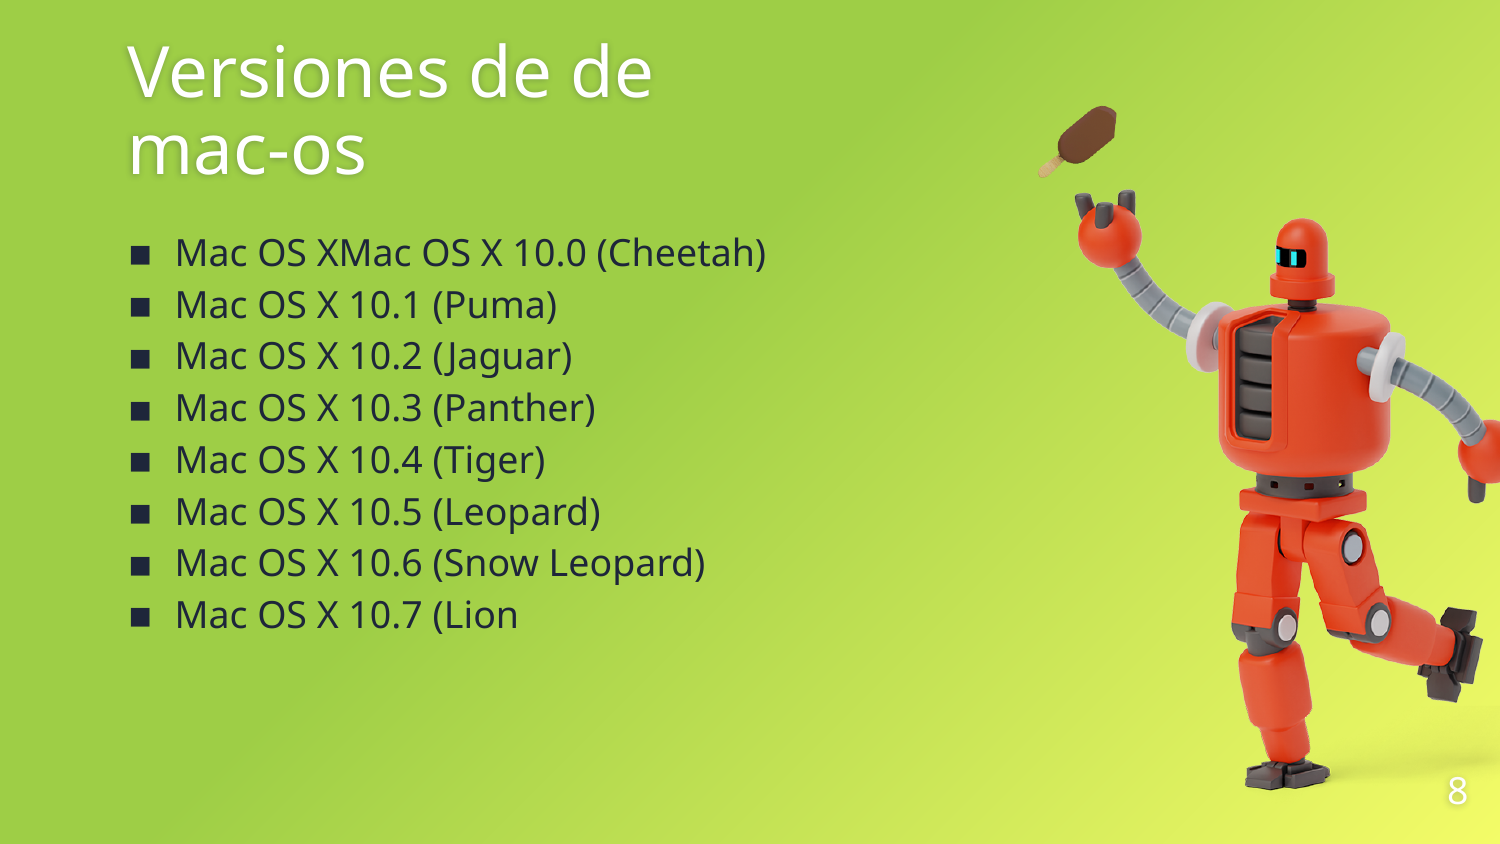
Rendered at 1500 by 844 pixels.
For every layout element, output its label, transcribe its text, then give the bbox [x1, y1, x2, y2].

list Mac OS XMac OS X 10.0 (Cheetah) Mac OS X 10.1 (Puma) Mac OS X 10.2 (Jaguar) Mac OS X 10.3 (Panther) Mac OS X 10.4 (Tiger) Mac OS X 10.5 (Leopard) Mac OS X 10.6 (Snow Leopard) Mac OS X 10.7 (Lion [127, 222, 942, 776]
picture [1037, 105, 1118, 178]
picture [1074, 189, 1500, 805]
title Versiones de de mac-os [127, 90, 750, 190]
